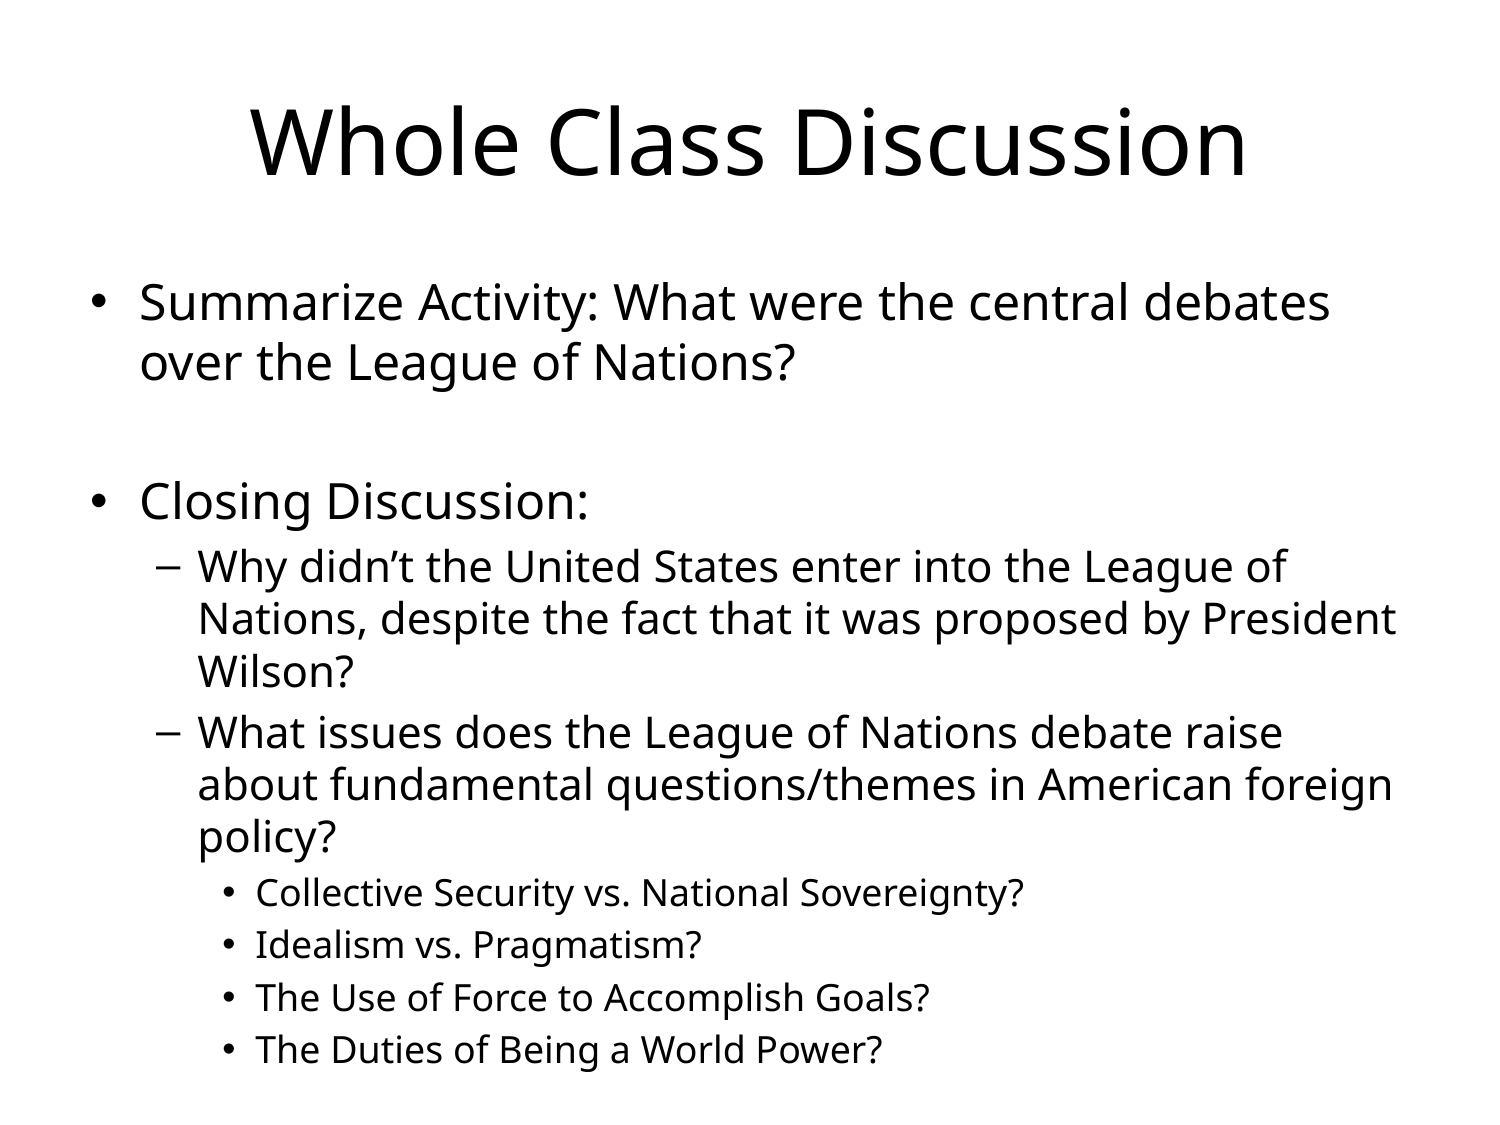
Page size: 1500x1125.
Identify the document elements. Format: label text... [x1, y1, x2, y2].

title Whole Class Discussion [75, 45, 1425, 233]
list Summarize Activity: What were the central debates over the League of Nations? Closing Discussion: Why didn’t the United States enter into the League of Nations, despite the fact that it was proposed by President Wilson? What issues does the League of Nations debate raise about fundamental questions/themes in American foreign policy? Collective Security vs. National Sovereignty? Idealism vs. Pragmatism? The Use of Force to Accomplish Goals? The Duties of Being a World Power? [75, 262, 1425, 1088]
